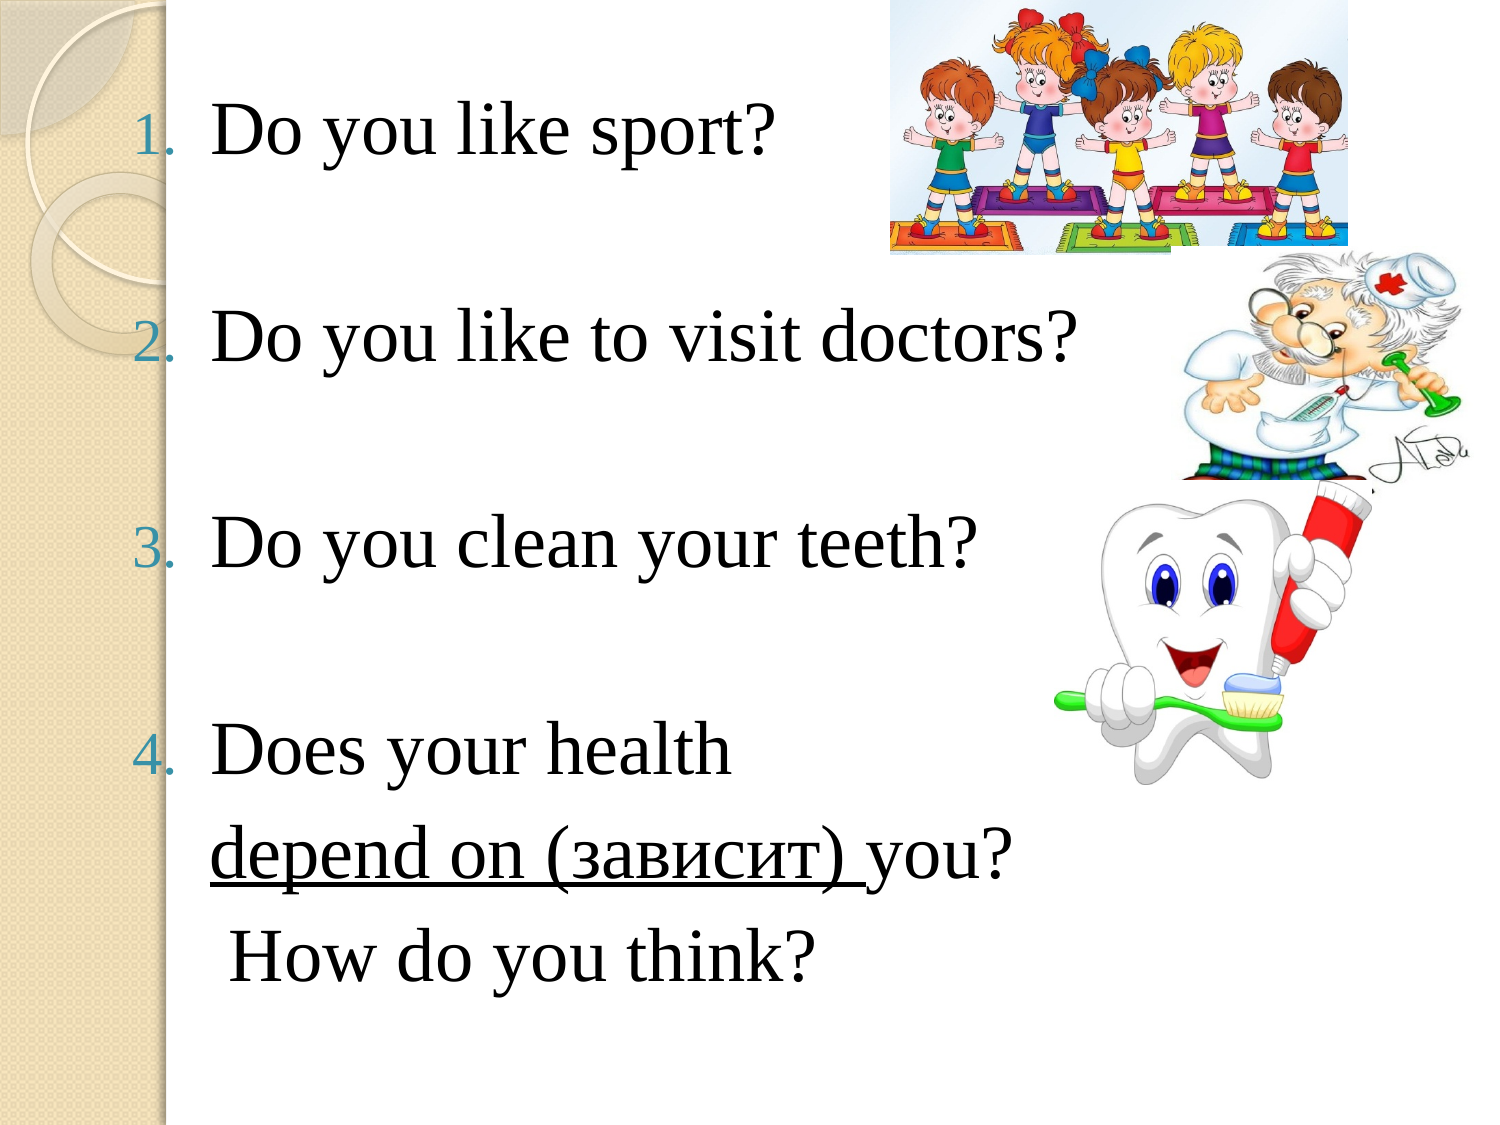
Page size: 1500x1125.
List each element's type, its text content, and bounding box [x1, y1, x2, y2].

list Do you like sport? Do you like to visit doctors? Do you clean your teeth? Does your health depend on (зависит) you? How do you think? [105, 70, 1430, 1008]
picture [890, 0, 1474, 786]
